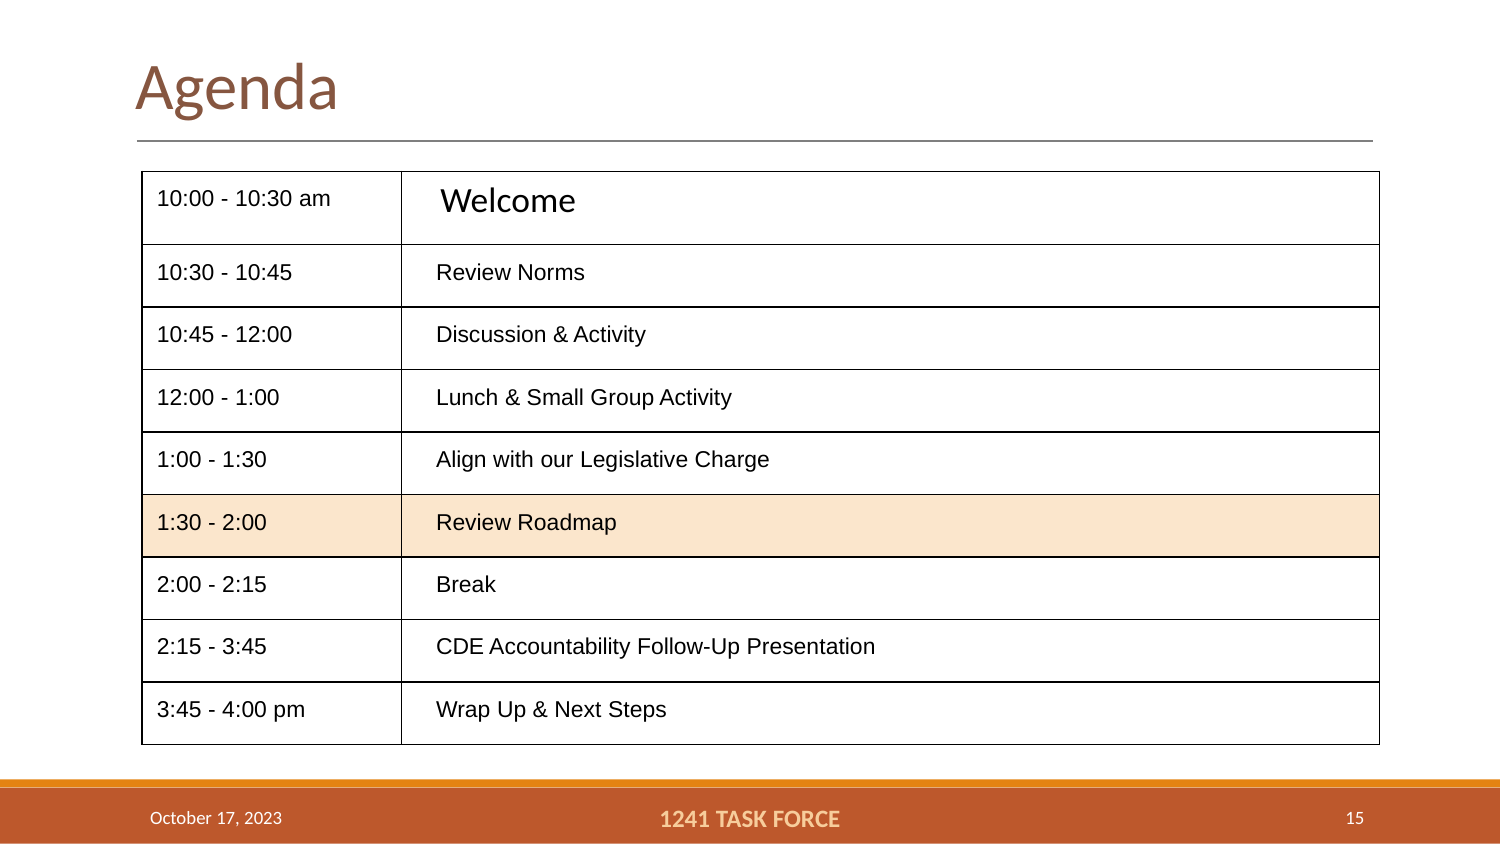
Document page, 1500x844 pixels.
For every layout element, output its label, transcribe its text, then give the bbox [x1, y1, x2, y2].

table_cell Review Roadmap [402, 495, 1379, 556]
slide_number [135, 794, 440, 840]
table_cell 1:00 - 1:30 [143, 433, 401, 494]
table_cell 2:00 - 2:15 [143, 558, 401, 619]
table_cell 10:45 - 12:00 [143, 308, 401, 369]
table_cell 12:00 - 1:00 [143, 370, 401, 431]
table_cell 3:45 - 4:00 pm [143, 683, 401, 744]
table_cell Discussion & Activity [402, 308, 1379, 369]
slide_number 15 [1218, 794, 1380, 840]
table_cell Lunch & Small Group Activity [402, 370, 1379, 431]
table_cell Align with our Legislative Charge [402, 433, 1379, 494]
footer 1241 TASK FORCE [453, 794, 1047, 840]
table_cell 2:15 - 3:45 [143, 620, 401, 681]
table_cell Review Norms [402, 245, 1379, 306]
table_header Welcome [402, 172, 1379, 244]
title Agenda [135, 35, 1373, 131]
table_cell 10:30 - 10:45 [143, 245, 401, 306]
table_cell Wrap Up & Next Steps [402, 683, 1379, 744]
table_cell CDE Accountability Follow-Up Presentation [402, 620, 1379, 681]
table_cell 1:30 - 2:00 [143, 495, 401, 556]
table_header 10:00 - 10:30 am [143, 172, 401, 244]
table_cell Break [402, 558, 1379, 619]
